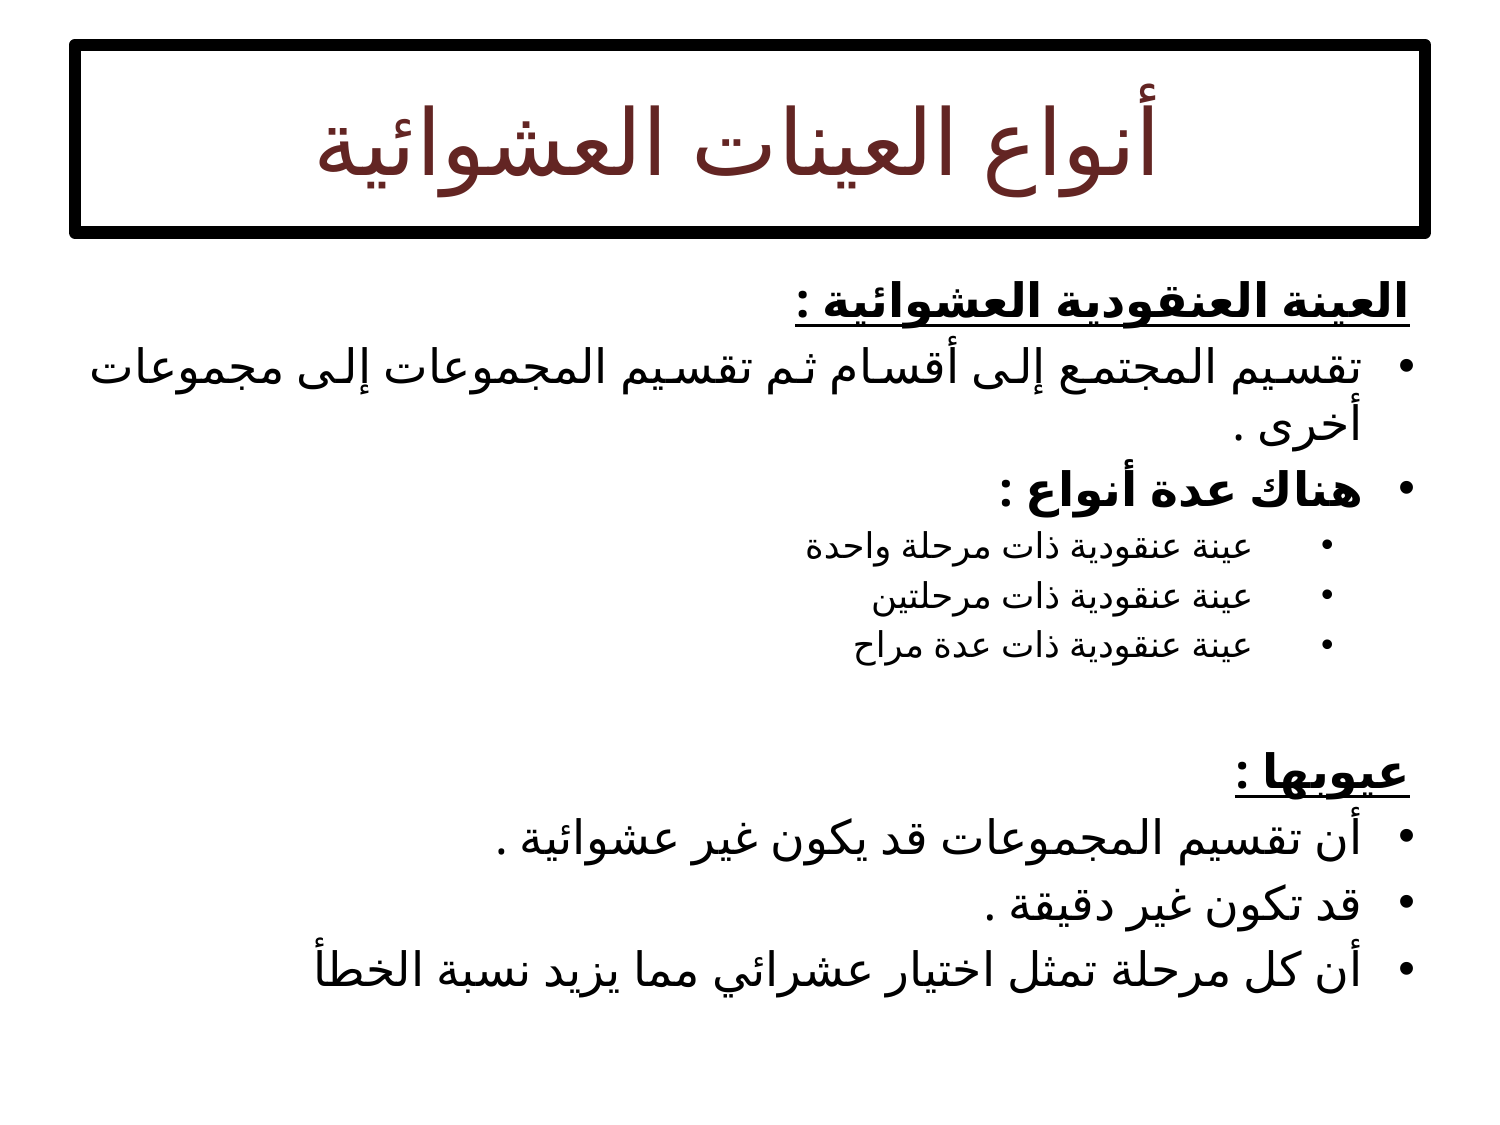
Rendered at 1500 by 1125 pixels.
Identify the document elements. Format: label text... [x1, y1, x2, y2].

list العينة العنقودية العشوائية : تقسيم المجتمع إلى أقسام ثم تقسيم المجموعات إلى مجموعات أخرى . هناك عدة أنواع : عينة عنقودية ذات مرحلة واحدة عينة عنقودية ذات مرحلتين عينة عنقودية ذات عدة مراح عيوبها : أن تقسيم المجموعات قد يكون غير عشوائية . قد تكون غير دقيقة . أن كل مرحلة تمثل اختيار عشرائي مما يزيد نسبة الخطأ [75, 262, 1425, 1005]
title أنواع العينات العشوائية [75, 45, 1425, 233]
